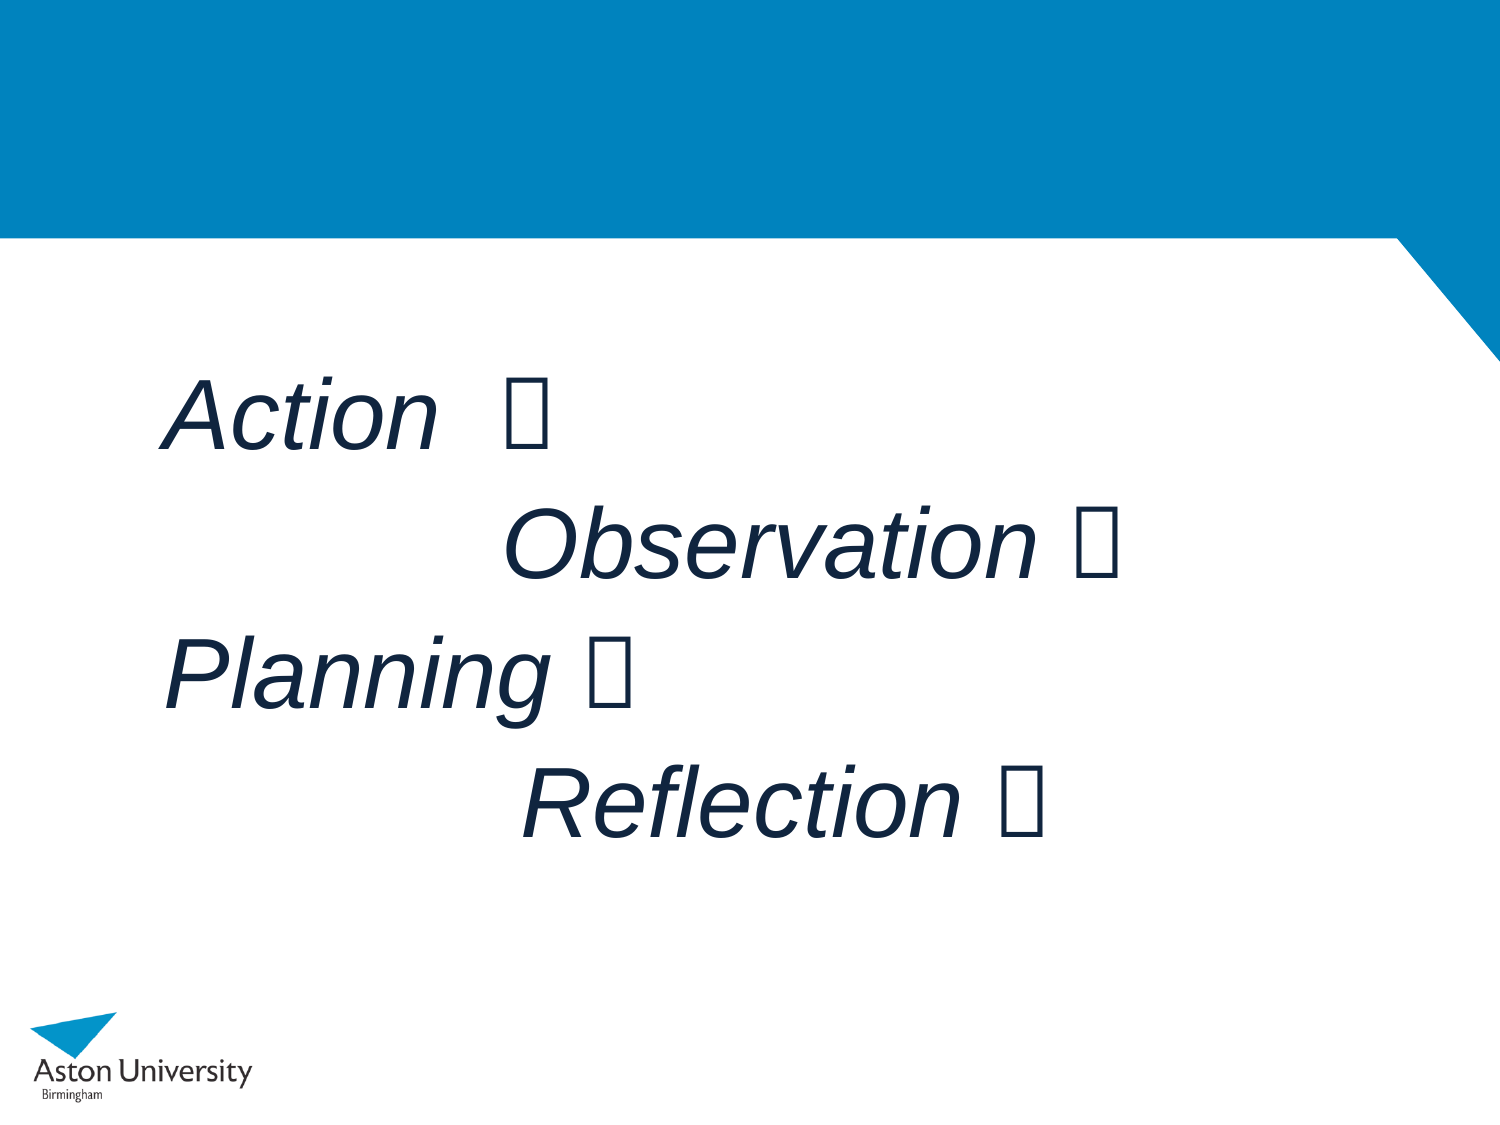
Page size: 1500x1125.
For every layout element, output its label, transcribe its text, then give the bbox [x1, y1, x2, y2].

picture [28, 1011, 253, 1103]
list Action  Observation  Planning  Reflection  [163, 339, 1406, 1001]
